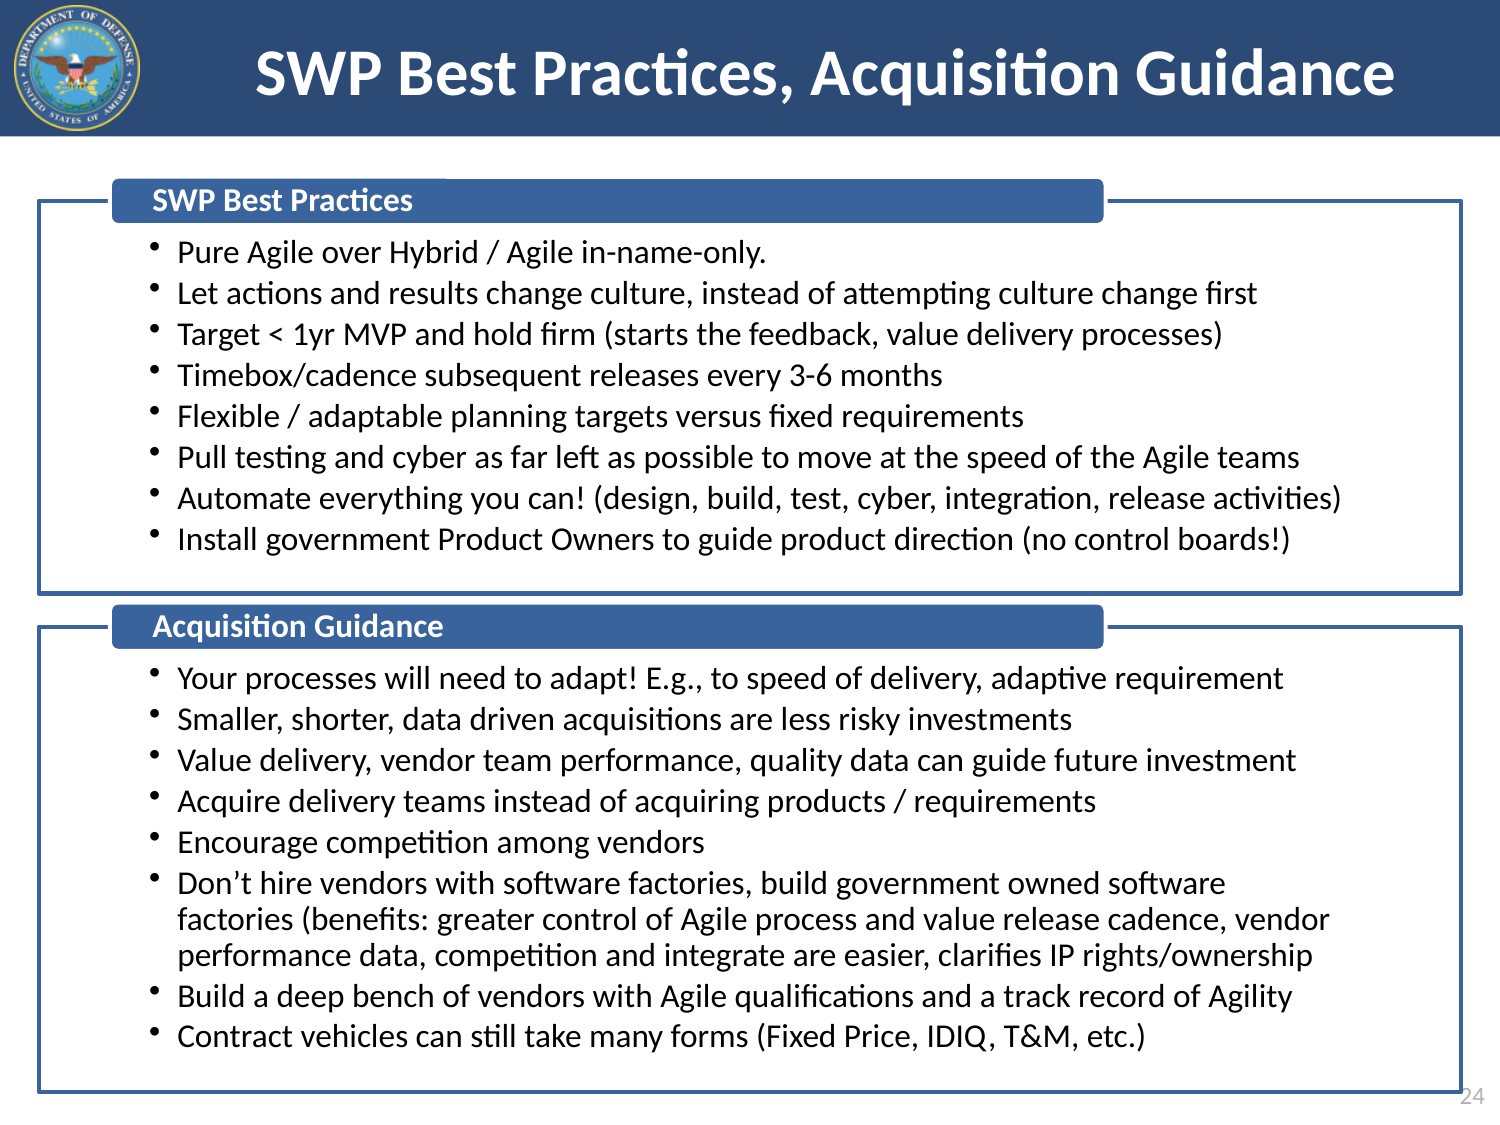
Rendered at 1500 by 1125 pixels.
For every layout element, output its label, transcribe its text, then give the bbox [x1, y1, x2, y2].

picture [14, 5, 140, 131]
slide_number 24 [1162, 1065, 1500, 1125]
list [38, 171, 1462, 1097]
title SWP Best Practices, Acquisition Guidance [153, 0, 1500, 137]
